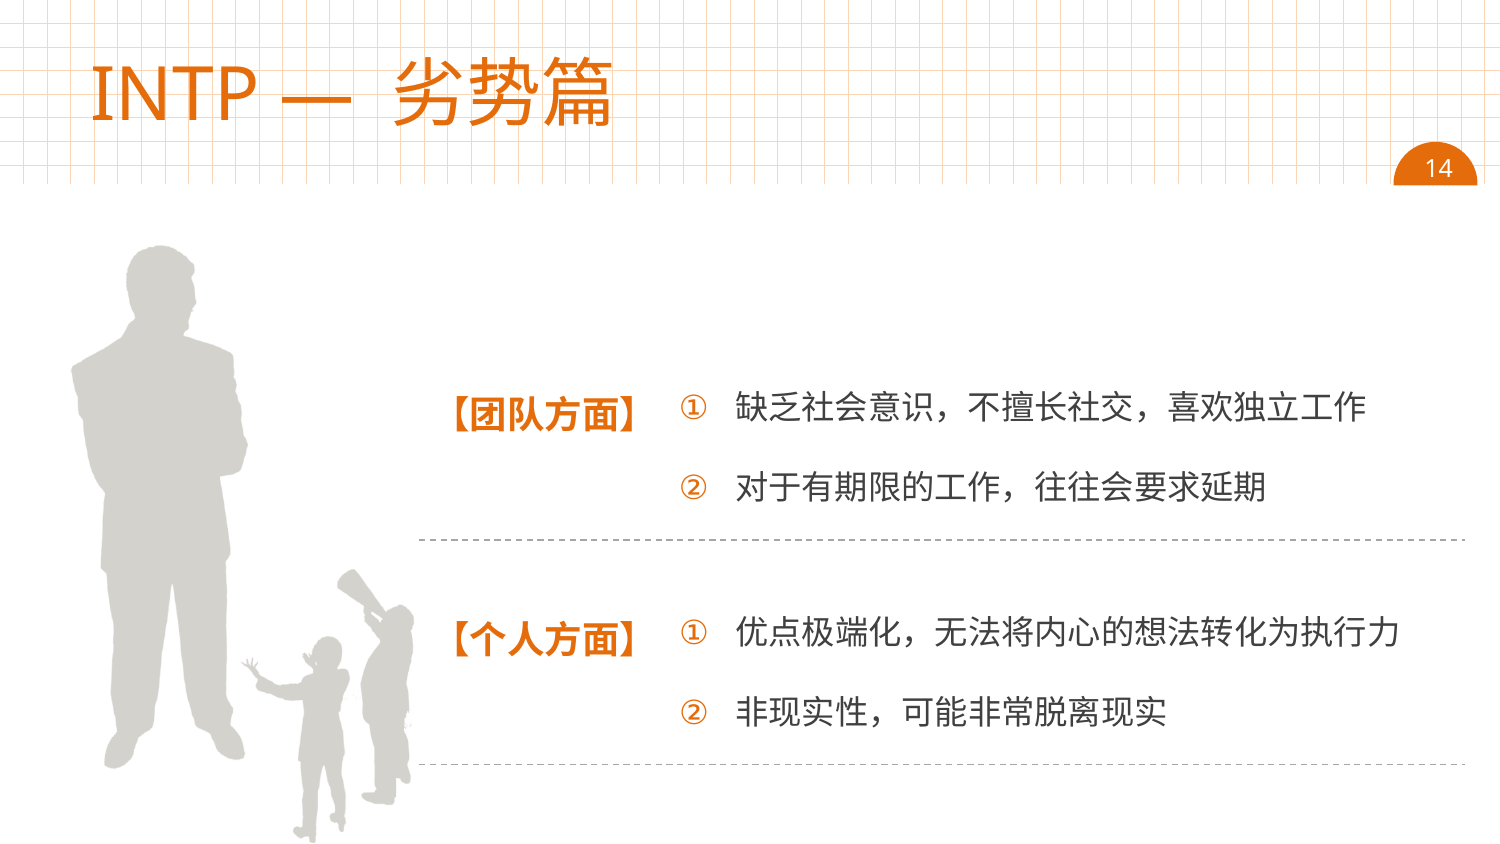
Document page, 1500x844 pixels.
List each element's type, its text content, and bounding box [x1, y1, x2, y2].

picture [68, 243, 420, 843]
slide_number 14 [1388, 152, 1483, 186]
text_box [415, 563, 1421, 741]
title INTP — 劣势篇 [75, 20, 1425, 161]
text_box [415, 338, 1459, 517]
